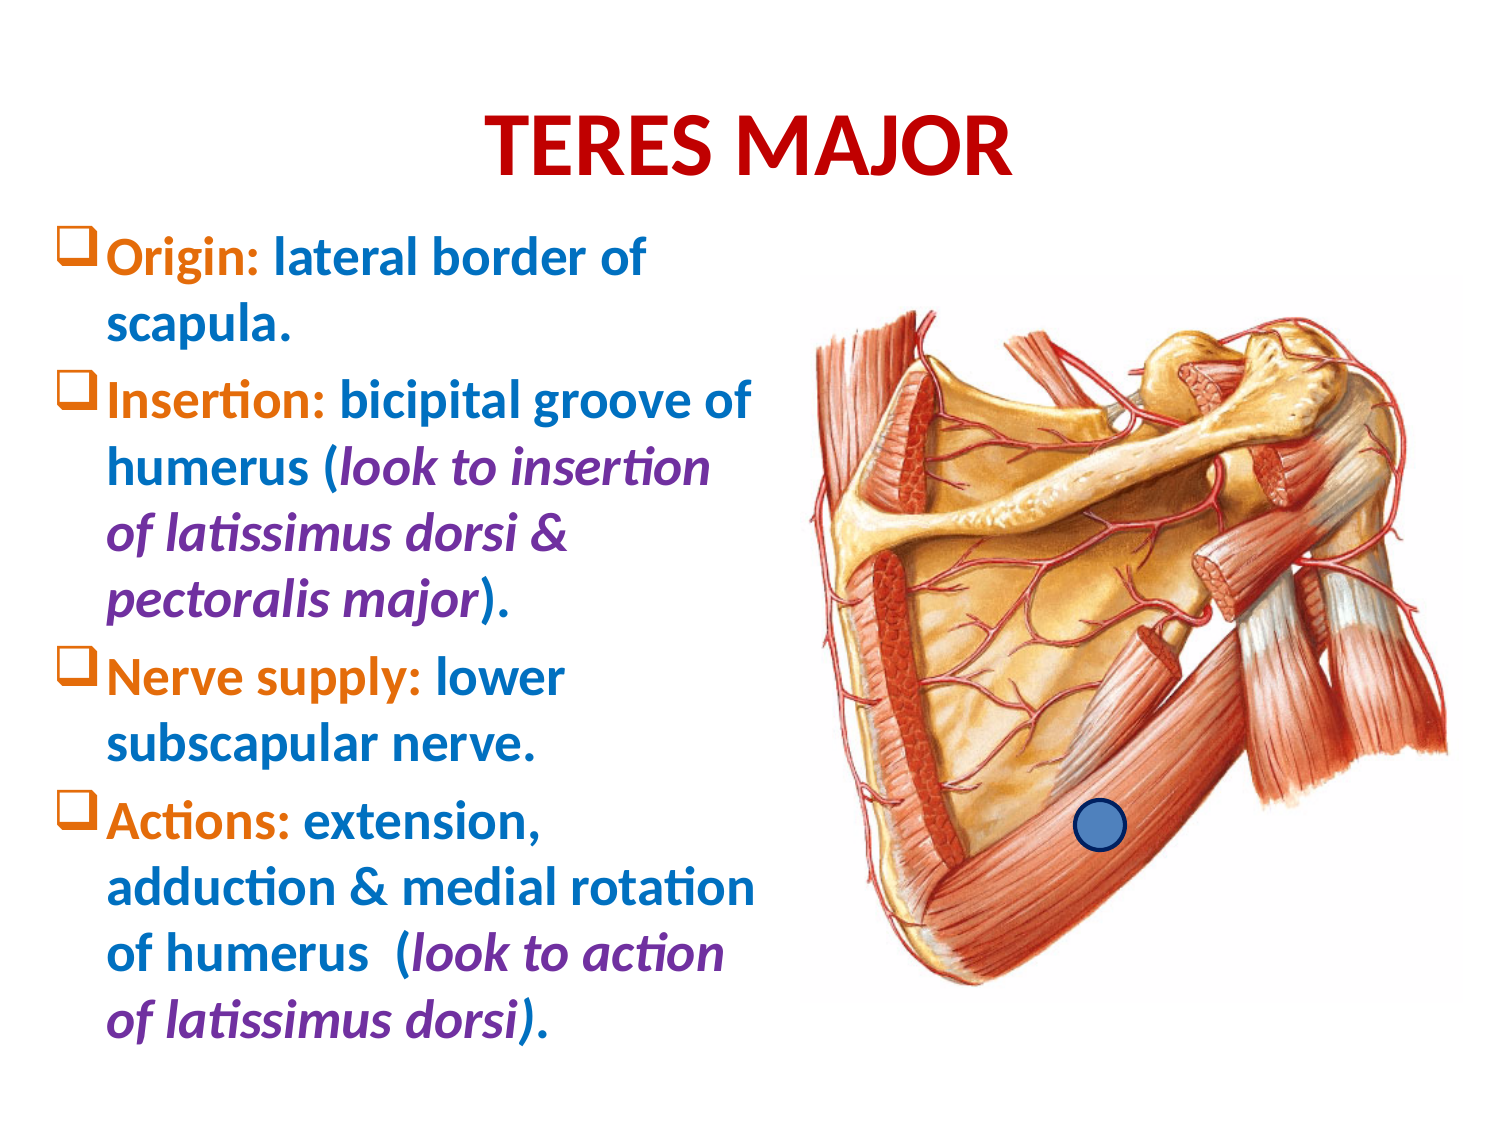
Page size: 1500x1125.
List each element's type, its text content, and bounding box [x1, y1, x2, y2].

title TERES MAJOR [75, 45, 1425, 233]
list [799, 274, 1463, 1003]
list Origin: lateral border of scapula. Insertion: bicipital groove of humerus (look to insertion of latissimus dorsi & pectoralis major). Nerve supply: lower subscapular nerve. Actions: extension, adduction & medial rotation of humerus (look to action of latissimus dorsi). [37, 212, 775, 1125]
